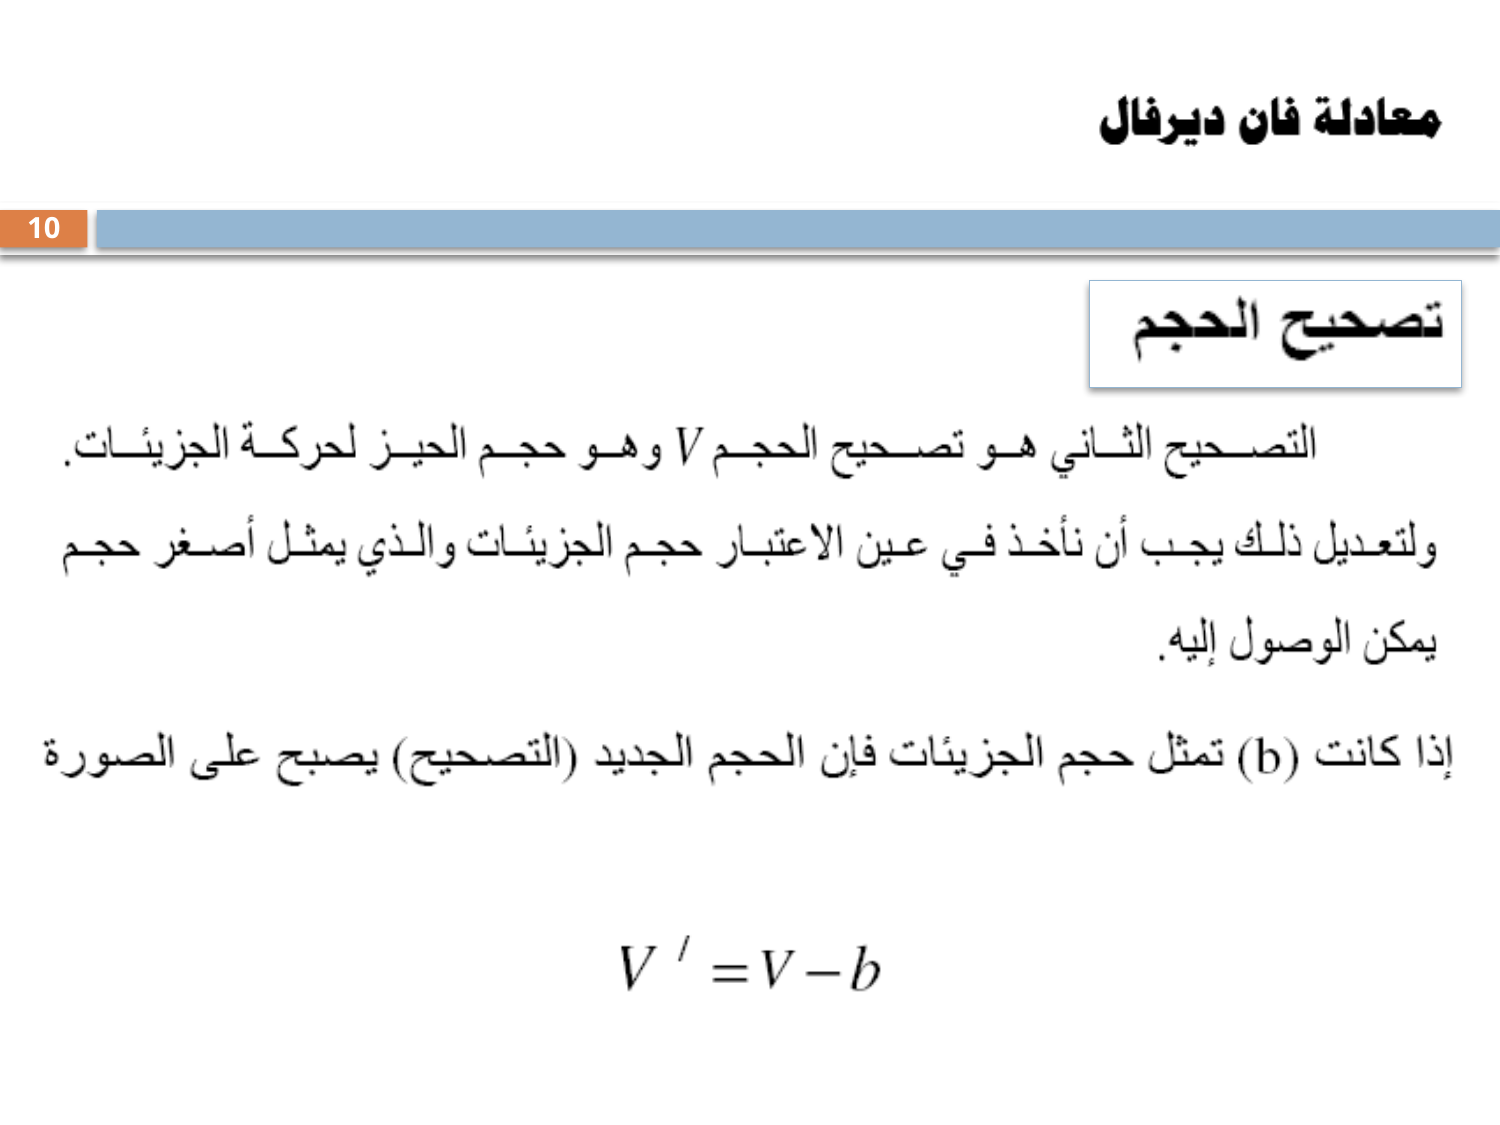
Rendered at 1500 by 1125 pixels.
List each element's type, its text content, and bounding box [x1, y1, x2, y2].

picture [1089, 280, 1461, 387]
picture [569, 902, 925, 1032]
picture [6, 699, 1477, 838]
picture [1054, 69, 1452, 170]
picture [11, 398, 1475, 680]
slide_number 10 [0, 208, 88, 249]
